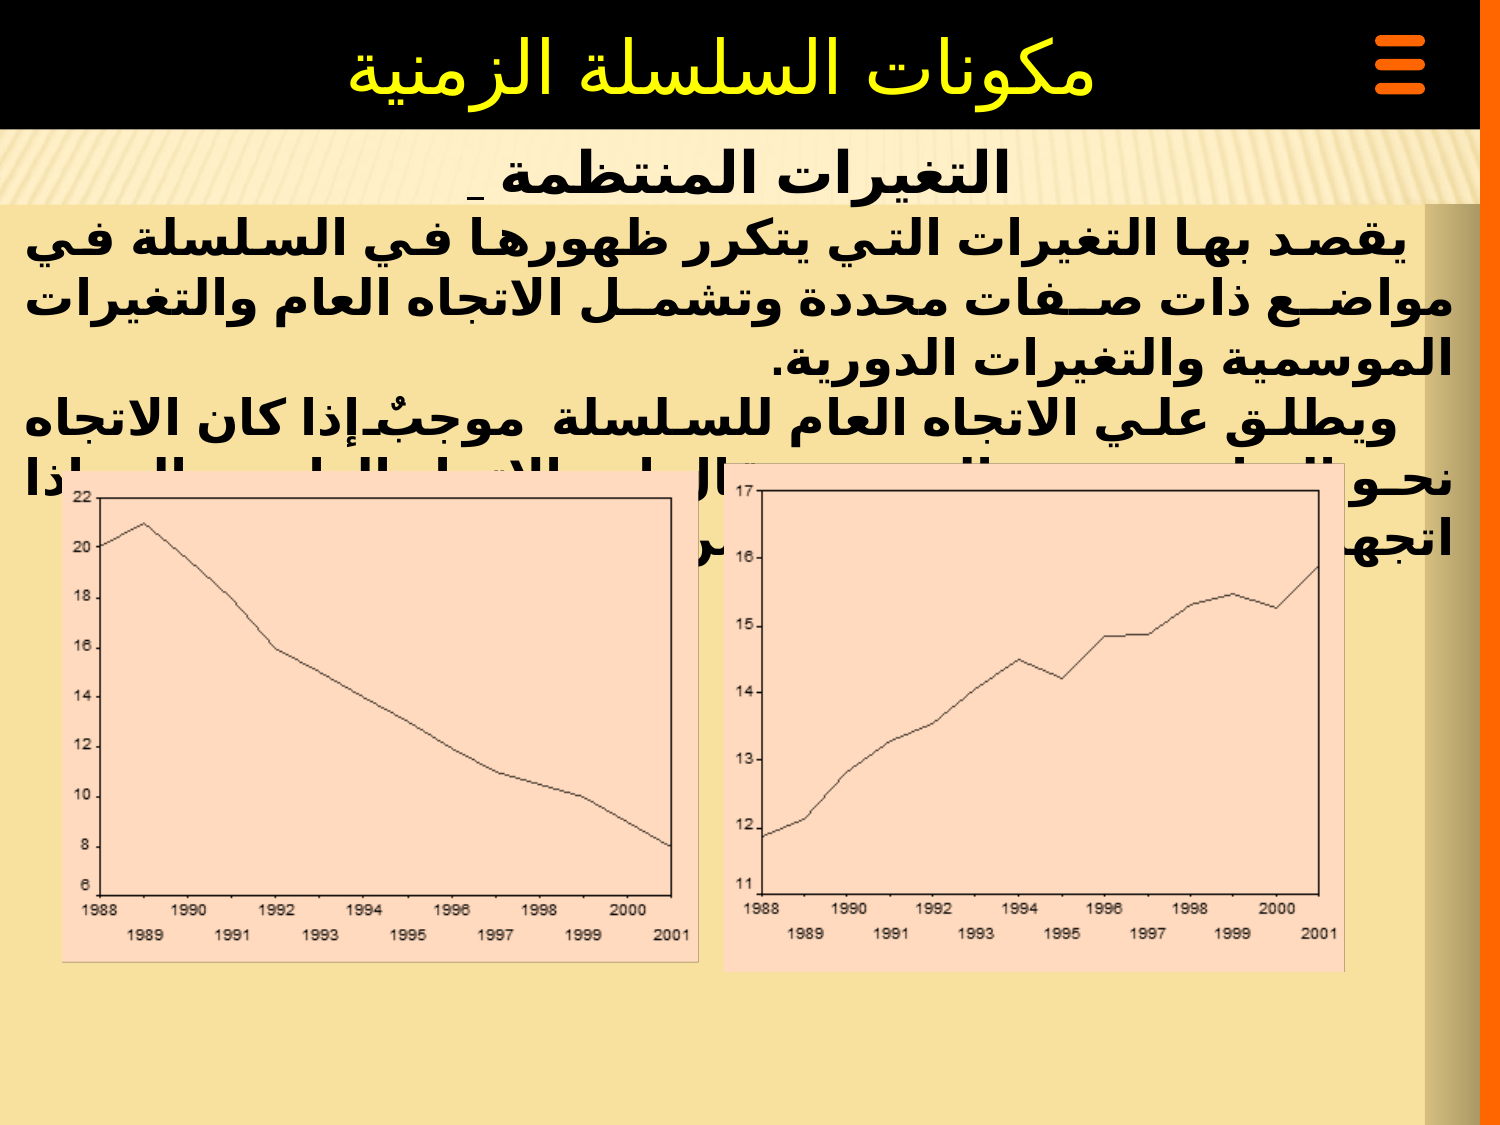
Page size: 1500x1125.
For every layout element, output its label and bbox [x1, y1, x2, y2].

picture [62, 470, 702, 964]
picture [724, 462, 1349, 973]
text_box [0, 0, 1500, 1125]
